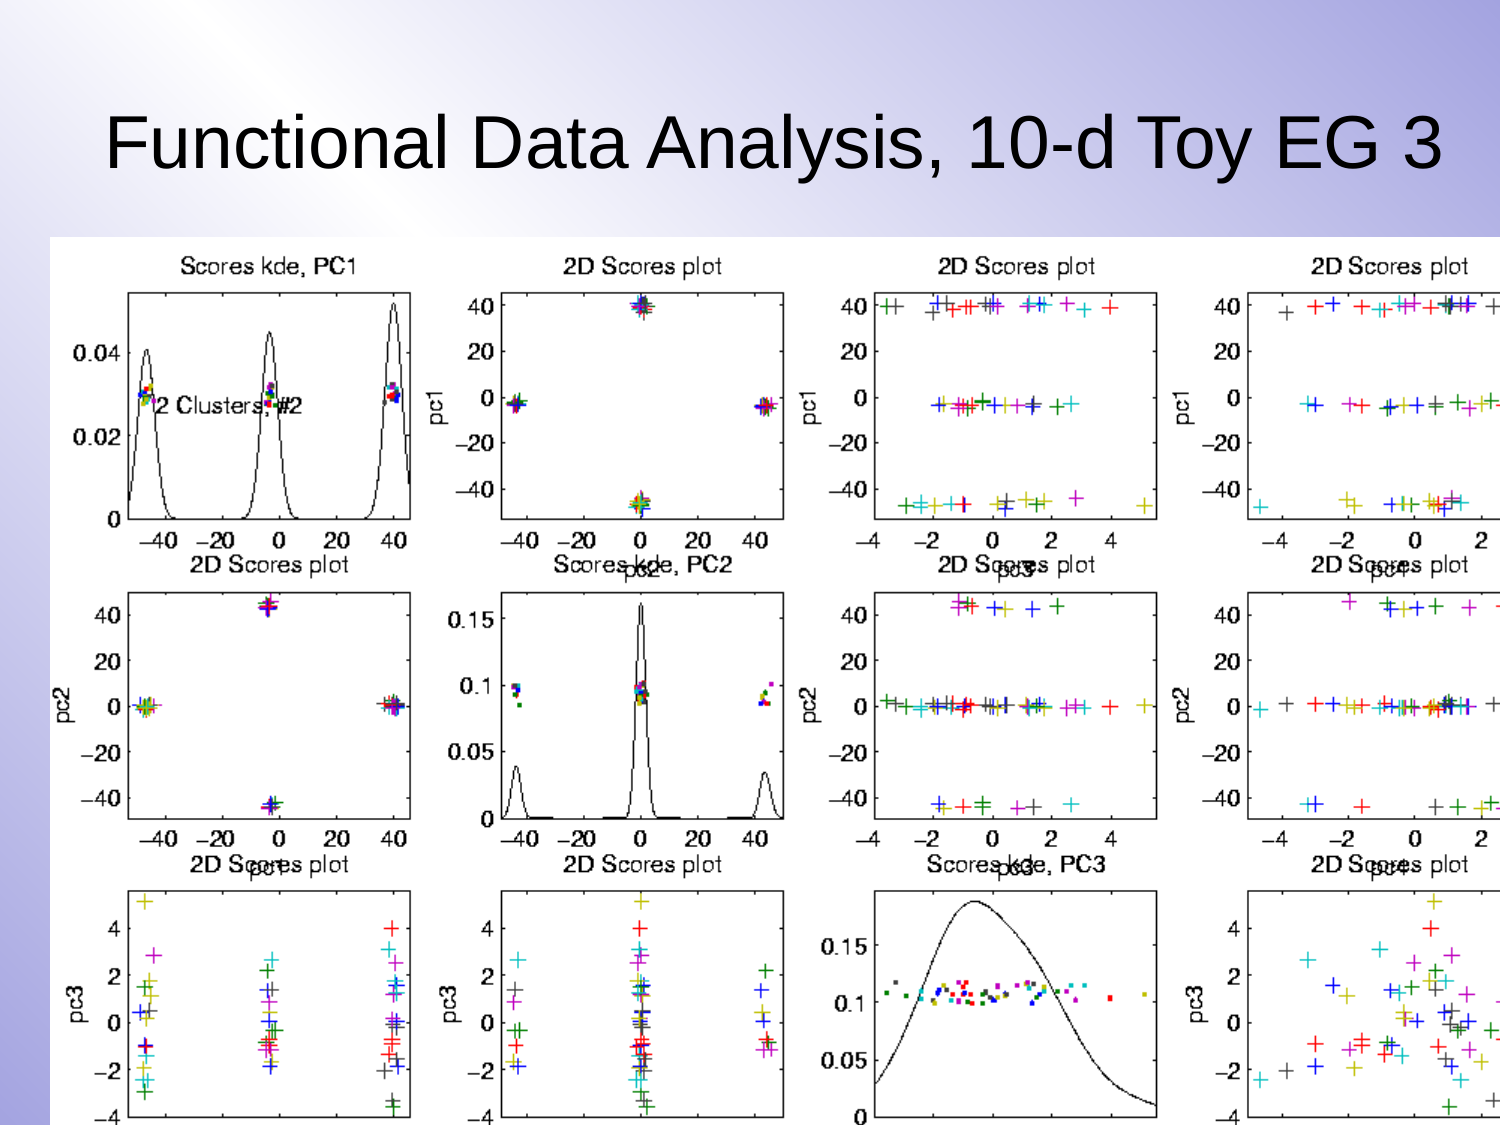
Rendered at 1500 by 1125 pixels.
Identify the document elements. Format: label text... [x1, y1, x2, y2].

title Functional Data Analysis, 10-d Toy EG 3 [75, 45, 1475, 233]
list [49, 237, 1500, 1125]
